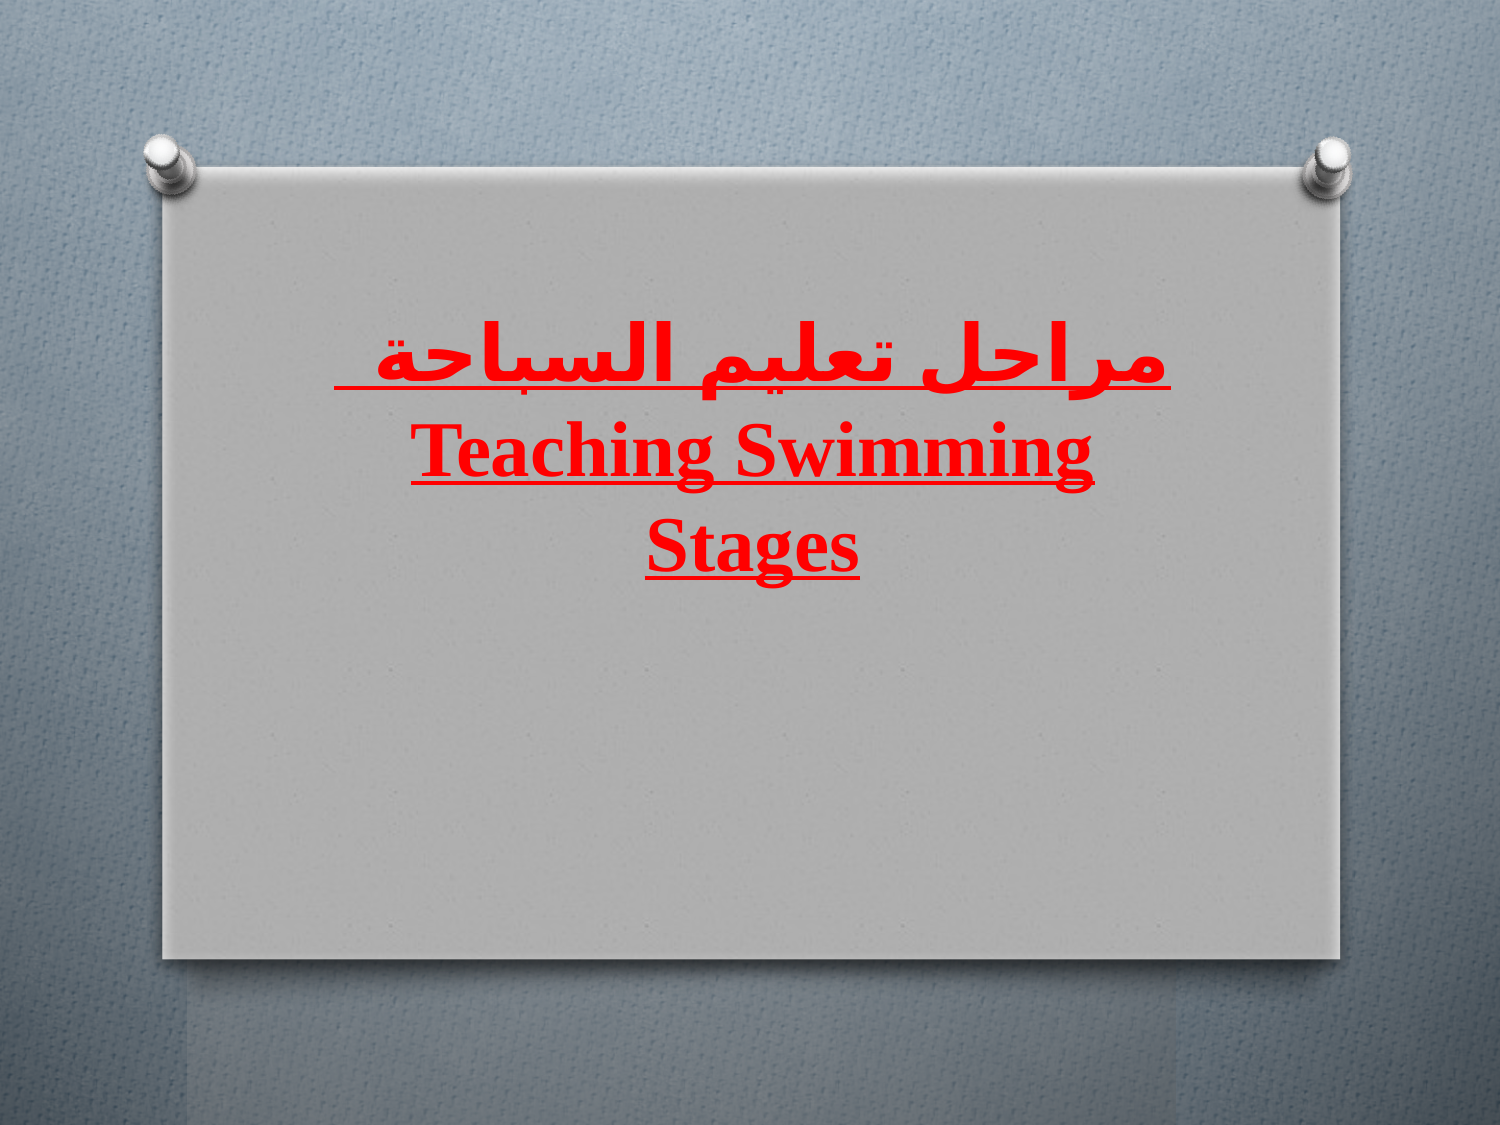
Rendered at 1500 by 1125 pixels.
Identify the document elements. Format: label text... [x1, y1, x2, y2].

picture [1274, 109, 1396, 230]
picture [112, 100, 235, 224]
title مراحل تعليم السباحة Teaching Swimming Stages [283, 294, 1223, 595]
